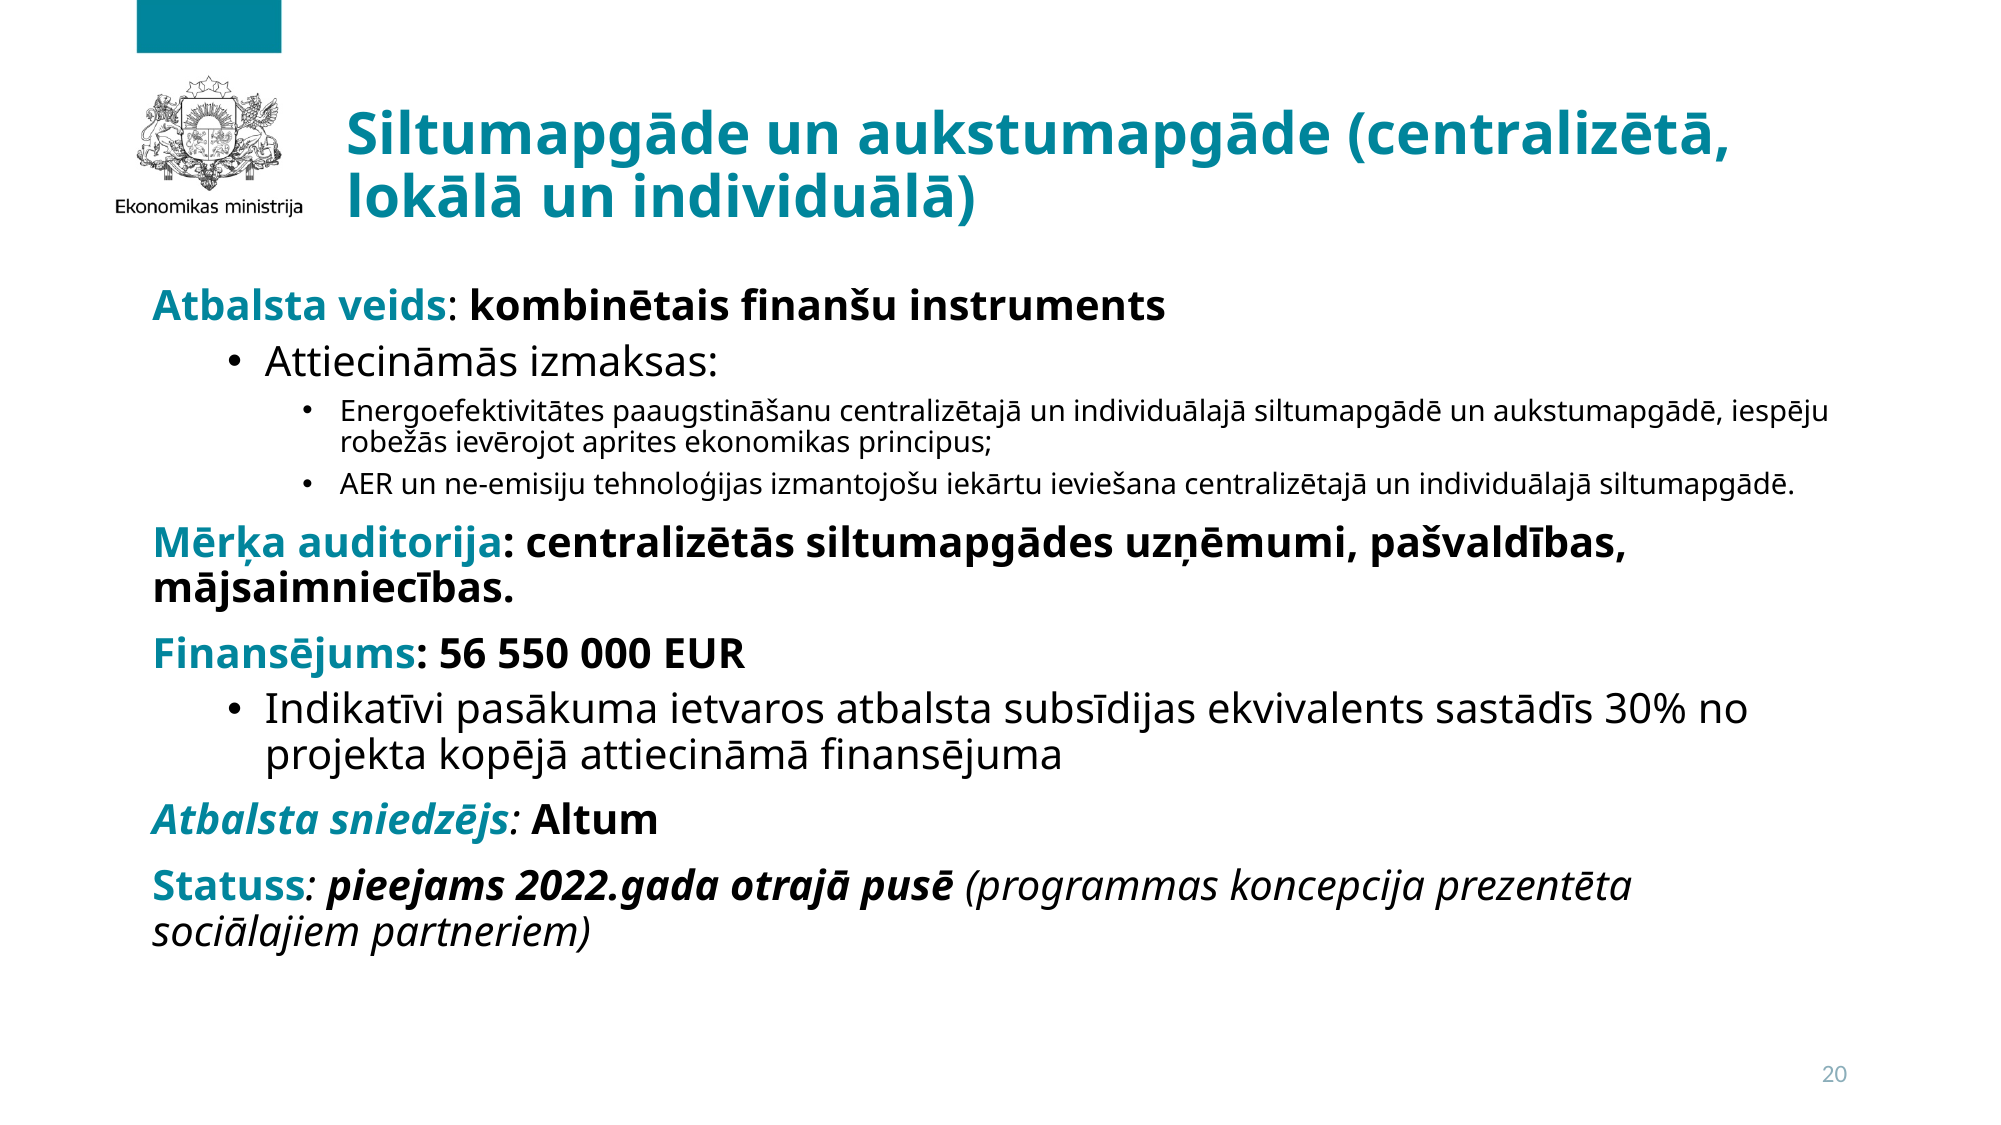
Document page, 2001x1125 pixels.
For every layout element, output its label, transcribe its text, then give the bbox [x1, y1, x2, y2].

picture [64, 0, 354, 322]
title Siltumapgāde un aukstumapgāde (centralizētā, lokālā un individuālā) [331, 56, 1923, 278]
slide_number 20 [1412, 1042, 1863, 1103]
list Atbalsta veids: kombinētais finanšu instruments Attiecināmās izmaksas: Energoefektivitātes paaugstināšanu centralizētajā un individuālajā siltumapgādē un aukstumapgādē, iespēju robežās ievērojot aprites ekonomikas principus; AER un ne-emisiju tehnoloģijas izmantojošu iekārtu ieviešana centralizētajā un individuālajā siltumapgādē. Mērķa auditorija: centralizētās siltumapgādes uzņēmumi, pašvaldības, mājsaimniecības. Finansējums: 56 550 000 EUR Indikatīvi pasākuma ietvaros atbalsta subsīdijas ekvivalents sastādīs 30% no projekta kopējā attiecināmā finansējuma Atbalsta sniedzējs: Altum Statuss: pieejams 2022.gada otrajā pusē (programmas koncepcija prezentēta sociālajiem partneriem) [137, 277, 1863, 1103]
